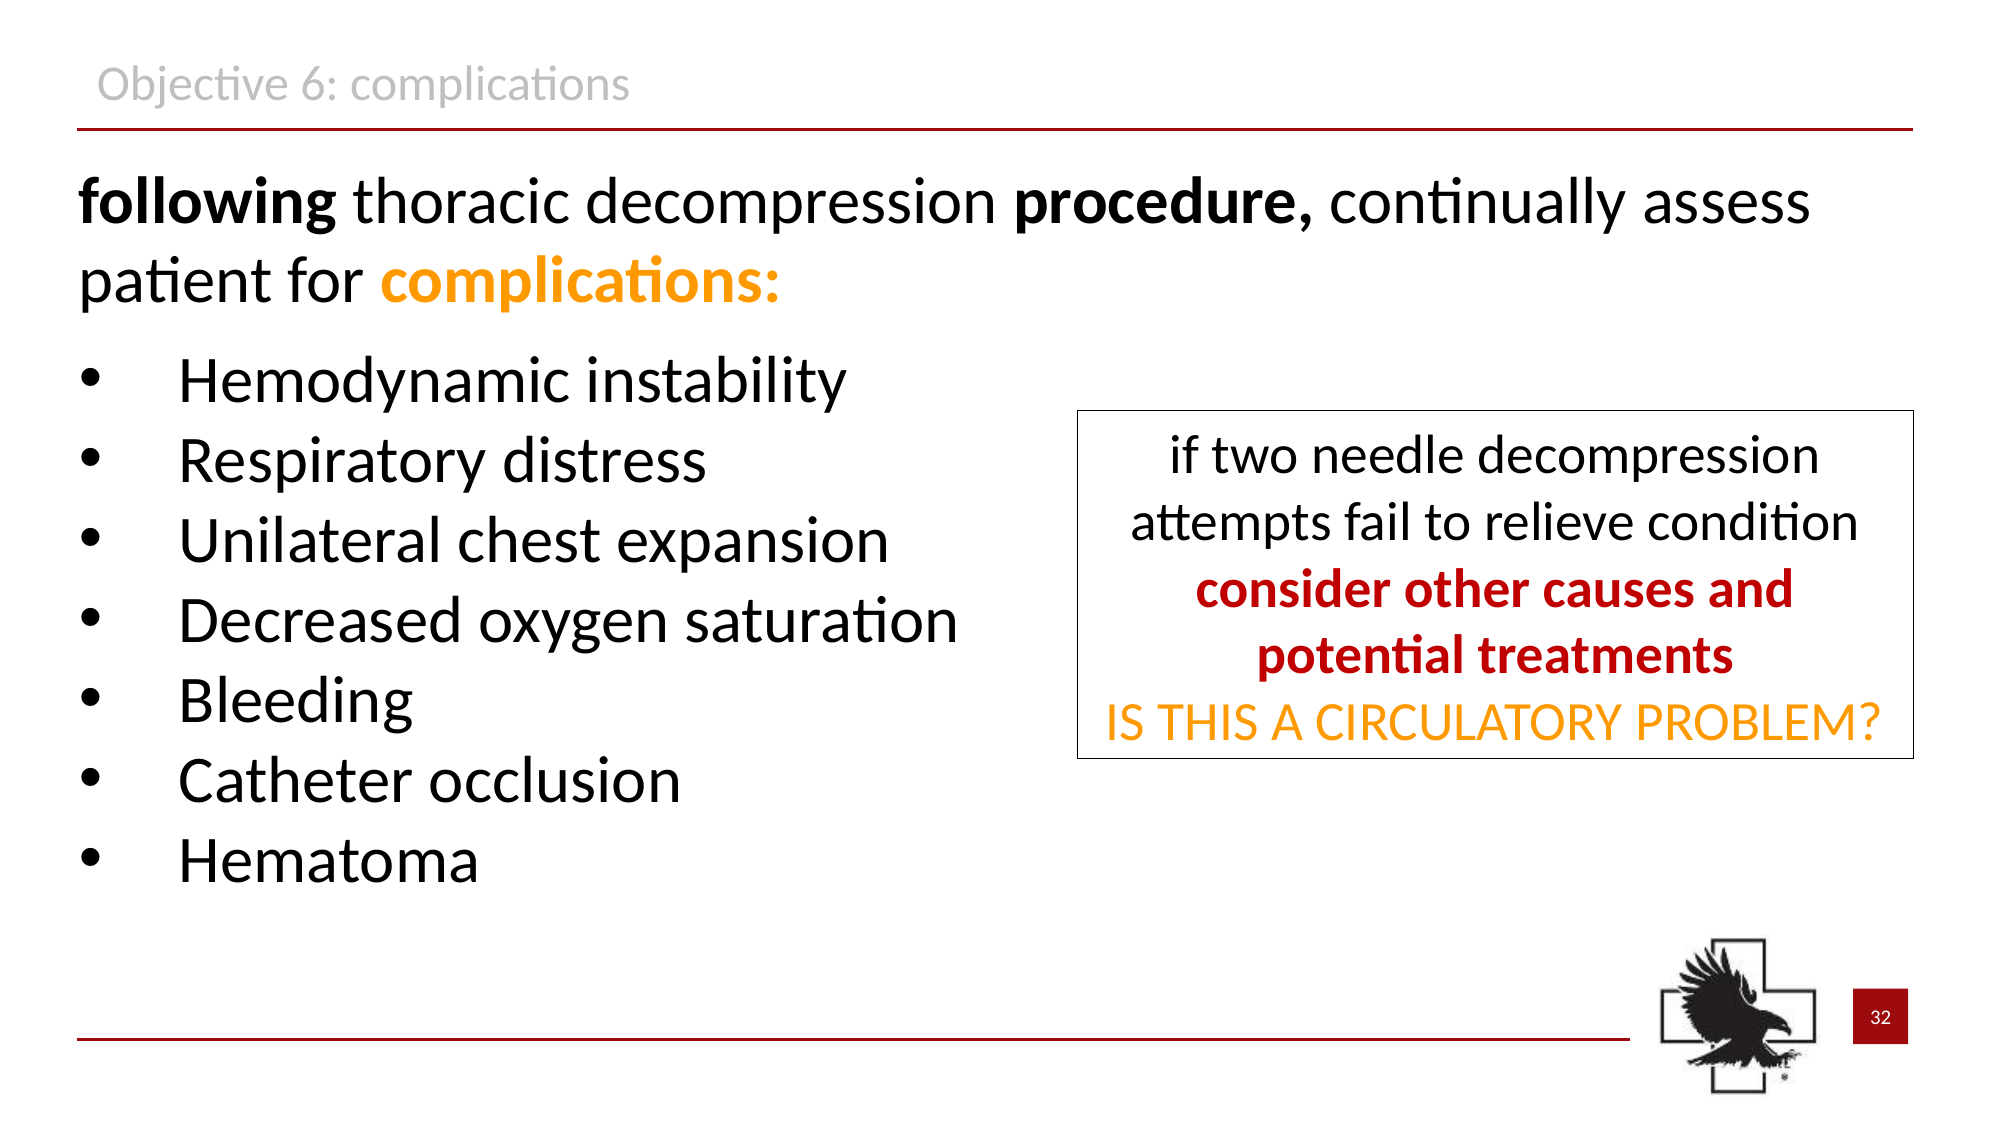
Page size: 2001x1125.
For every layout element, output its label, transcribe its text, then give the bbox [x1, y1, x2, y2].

text_box if two needle decompression attempts fail to relieve condition consider other causes and potential treatments IS THIS A CIRCULATORY PROBLEM? [1077, 410, 1914, 759]
slide_number 32 [1853, 988, 1909, 1045]
text_box Objective 6: complications [82, 42, 682, 118]
text_box following thoracic decompression procedure, continually assess patient for complications: Hemodynamic instability Respiratory distress Unilateral chest expansion Decreased oxygen saturation Bleeding Catheter occlusion Hematoma [64, 148, 1892, 904]
picture [1658, 934, 1821, 1098]
